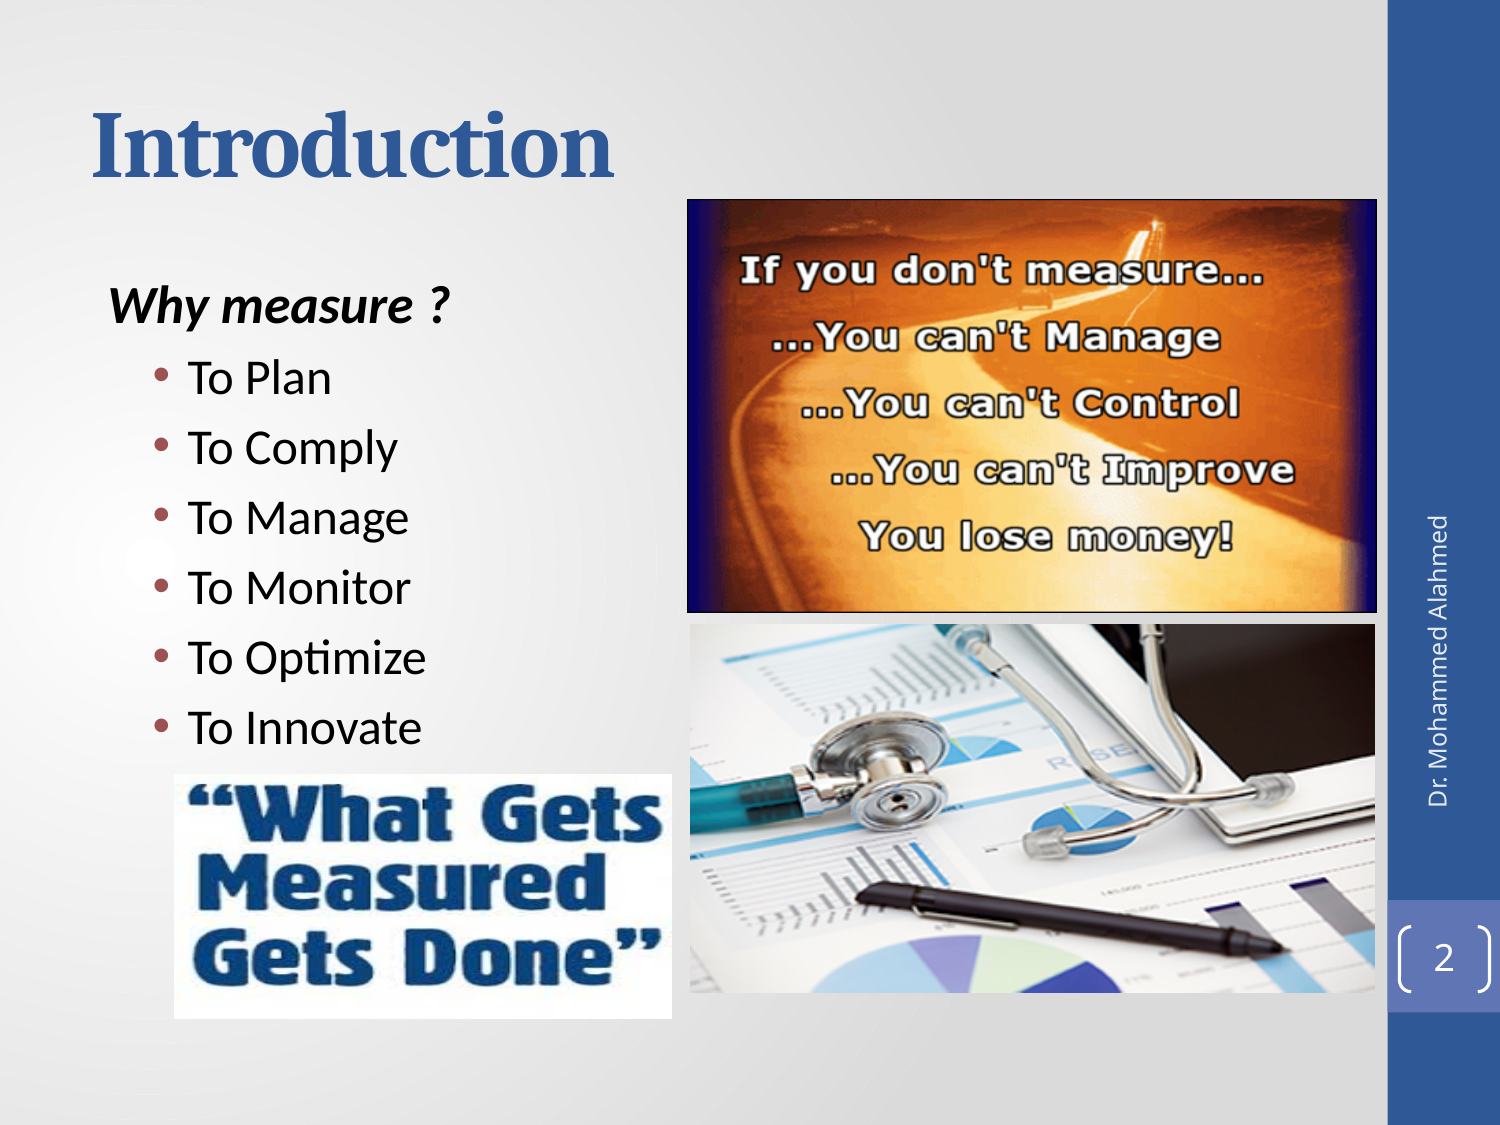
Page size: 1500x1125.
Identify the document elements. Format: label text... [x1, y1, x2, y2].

picture [686, 199, 1377, 613]
list Why measure ? To Plan To Comply To Manage To Monitor To Optimize To Innovate [75, 262, 688, 763]
picture [174, 774, 673, 1019]
title Introduction [75, 45, 1325, 233]
footer Dr. Mohammed Alahmed [1408, 500, 1469, 889]
picture [690, 624, 1376, 994]
slide_number 2 [1397, 925, 1492, 994]
